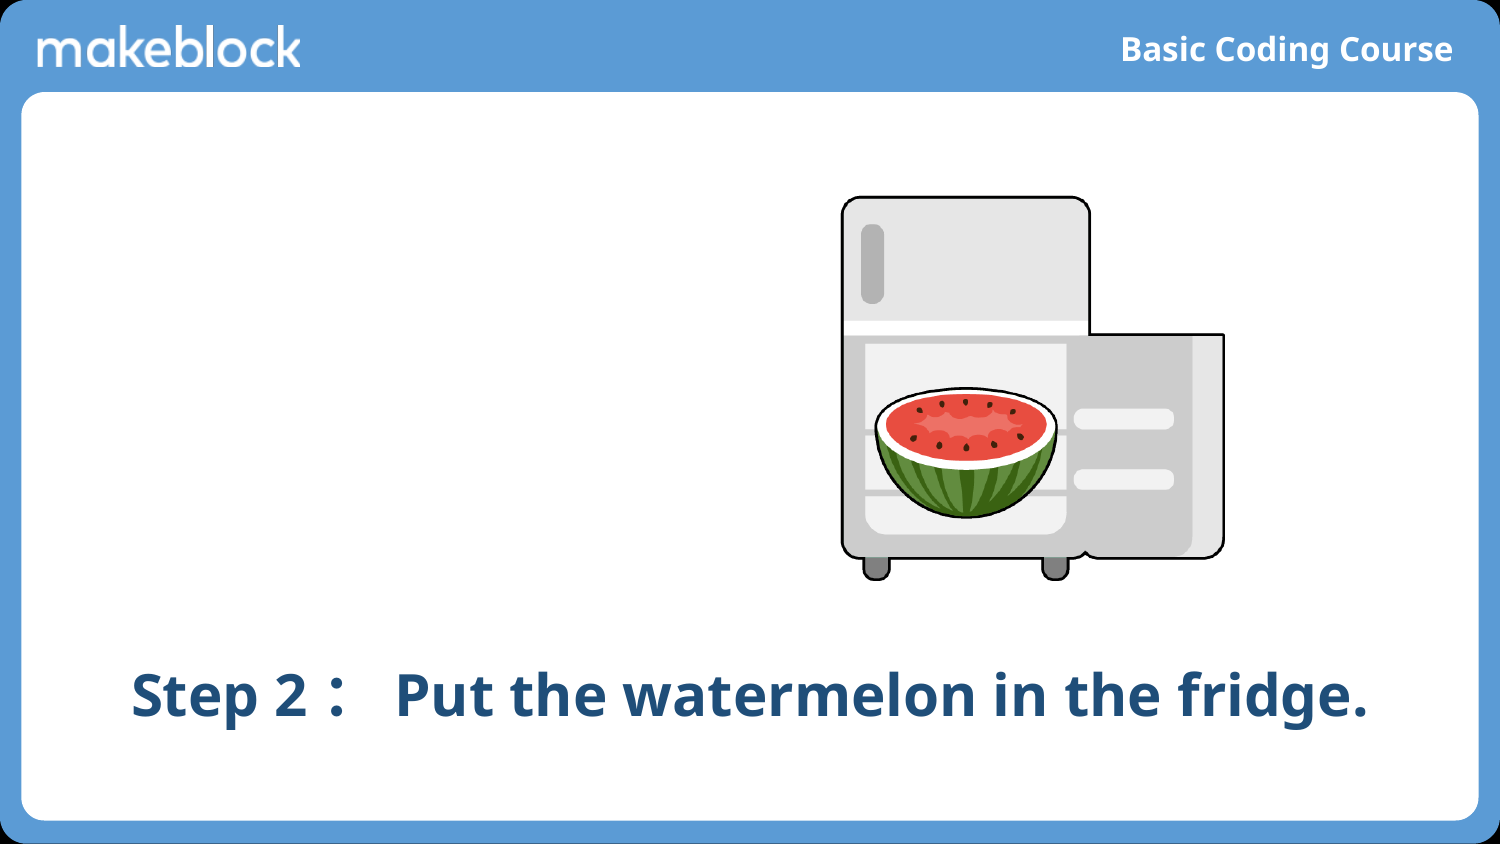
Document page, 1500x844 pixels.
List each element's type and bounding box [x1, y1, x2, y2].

picture [840, 195, 1225, 581]
text_box [0, 0, 1500, 844]
